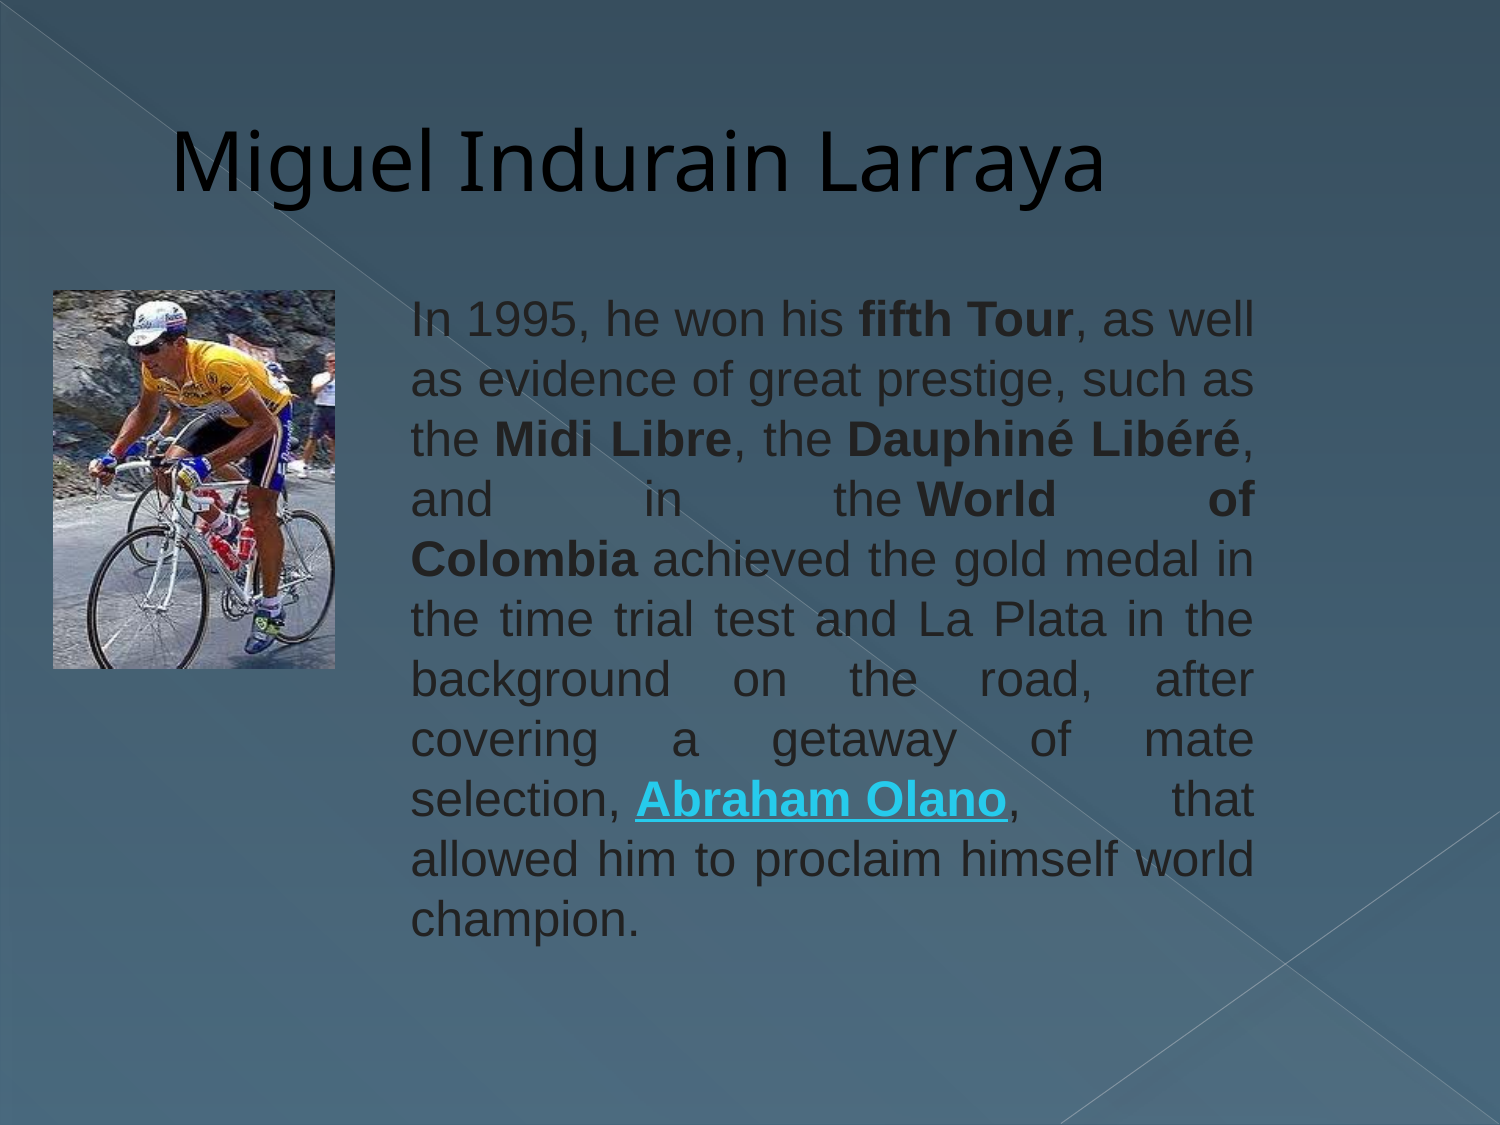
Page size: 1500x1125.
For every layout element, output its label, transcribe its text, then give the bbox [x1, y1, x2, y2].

title Miguel Indurain Larraya [75, 43, 1425, 274]
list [52, 290, 335, 670]
text_box In 1995, he won his fifth Tour, as well as evidence of great prestige, such as the Midi Libre, the Dauphiné Libéré, and in the World of Colombia achieved the gold medal in the time trial test and La Plata in the background on the road, after covering a getaway of mate selection, Abraham Olano, that allowed him to proclaim himself world champion. [395, 278, 1270, 954]
